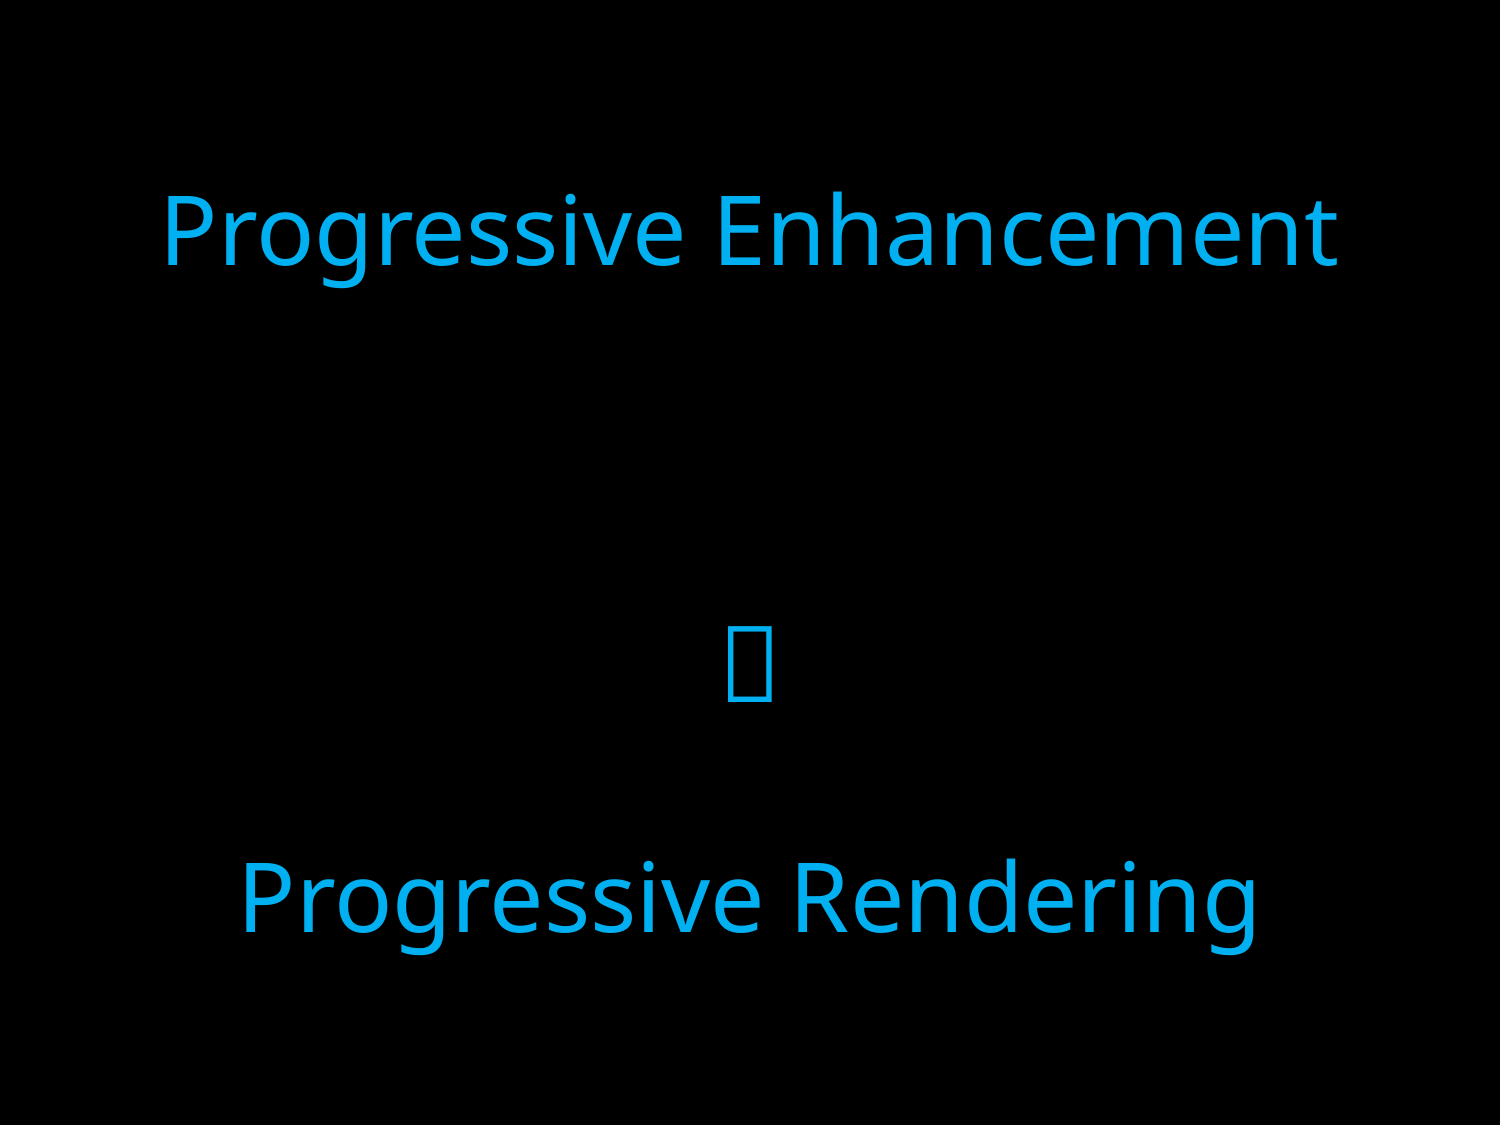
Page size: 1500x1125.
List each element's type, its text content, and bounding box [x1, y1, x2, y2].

text_box Progressive Enhancement [37, 49, 1463, 293]
text_box  Progressive Rendering [37, 466, 1463, 960]
